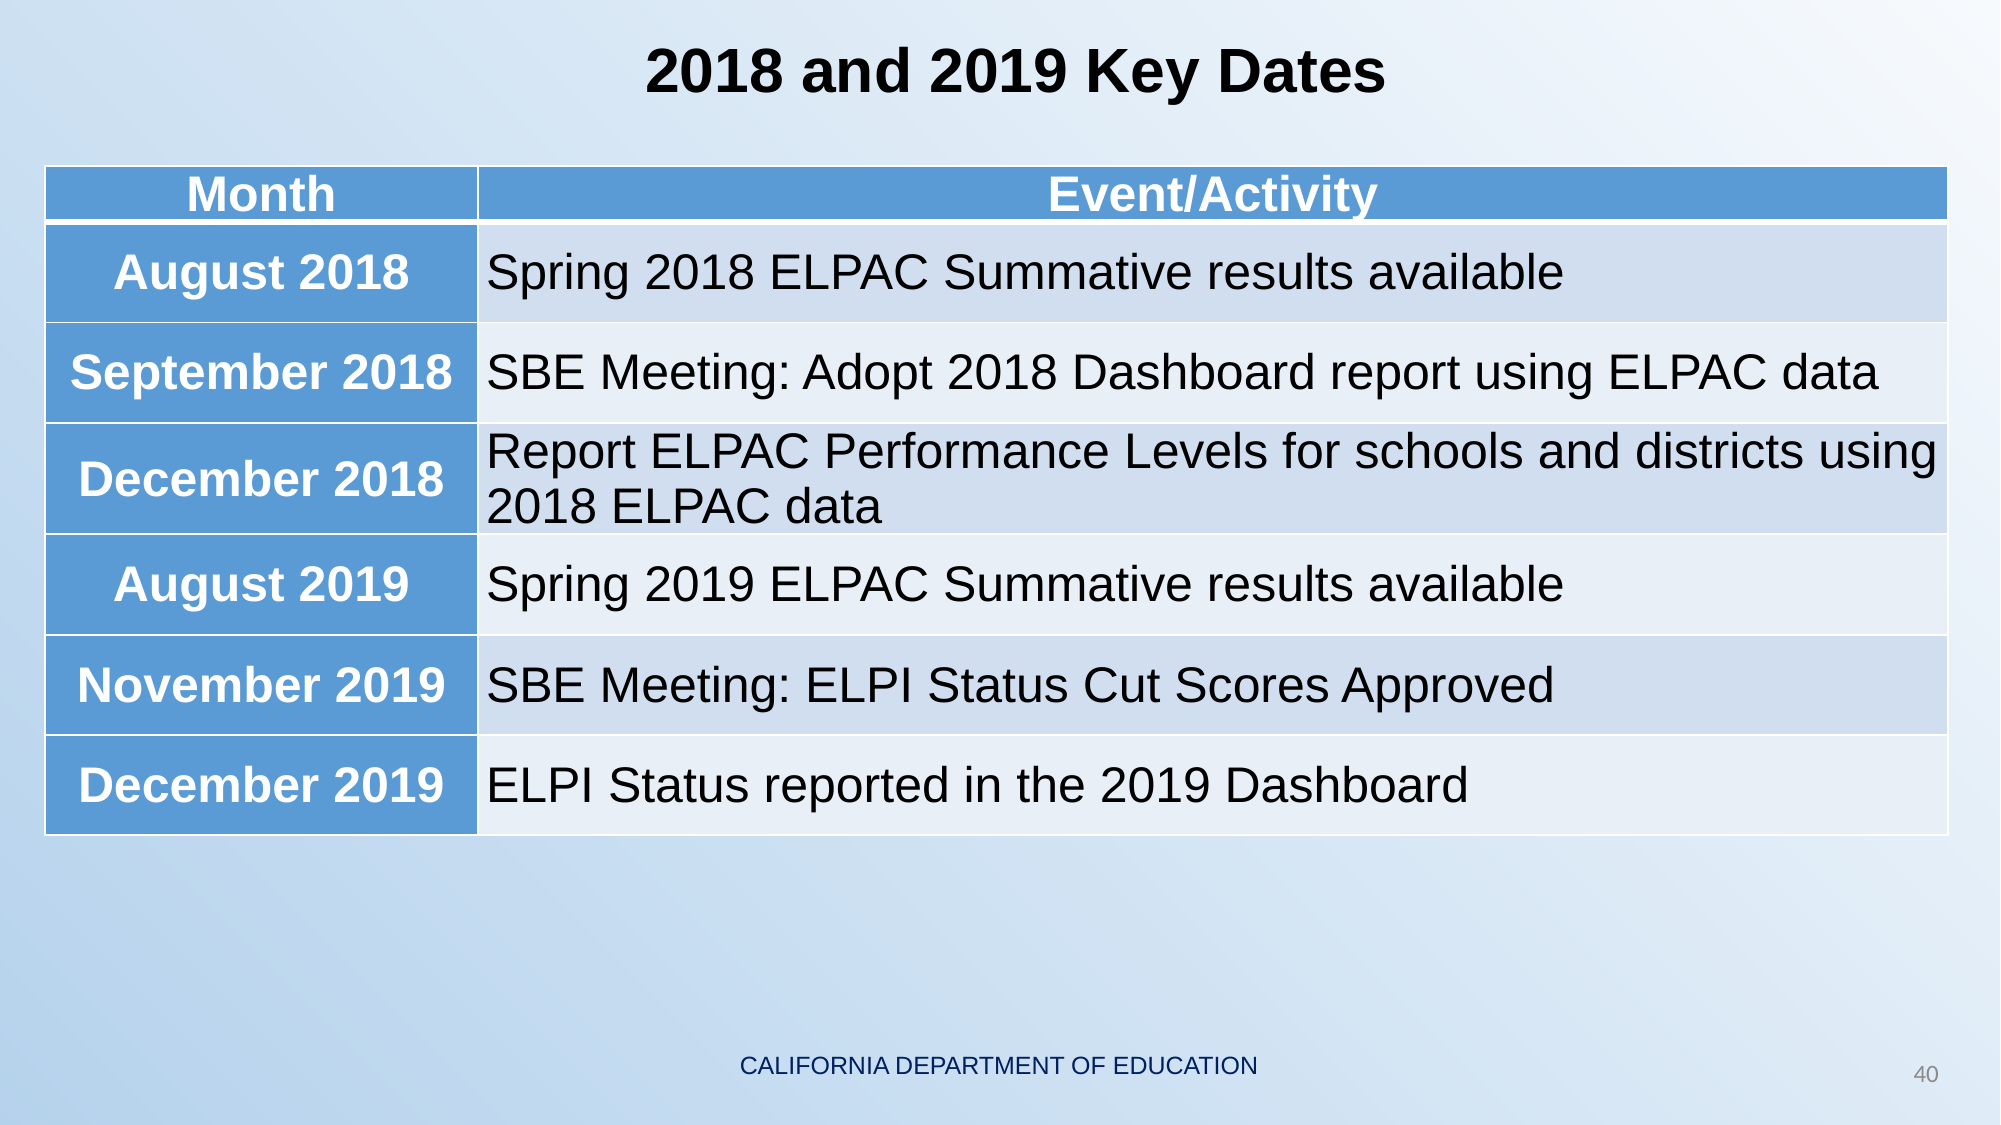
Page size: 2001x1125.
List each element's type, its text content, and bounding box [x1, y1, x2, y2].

table_cell ELPI Status reported in the 2019 Dashboard [479, 736, 1947, 834]
table_cell Spring 2018 ELPAC Summative results available [479, 225, 1947, 322]
table_cell SBE Meeting: ELPI Status Cut Scores Approved [479, 636, 1947, 734]
table_cell November 2019 [46, 636, 477, 734]
table_cell September 2018 [46, 323, 477, 422]
table_header Event/Activity [479, 167, 1947, 219]
table_cell December 2018 [46, 424, 477, 533]
table_cell SBE Meeting: Adopt 2018 Dashboard report using ELPAC data [479, 323, 1947, 422]
table_cell August 2019 [46, 535, 477, 634]
table_cell August 2018 [46, 225, 477, 322]
table_cell Spring 2019 ELPAC Summative results available [479, 535, 1947, 634]
slide_number 40 [1504, 1042, 1954, 1103]
title 2018 and 2019 Key Dates [332, 33, 1701, 112]
table_cell Report ELPAC Performance Levels for schools and districts using 2018 ELPAC data [479, 424, 1947, 533]
table_cell December 2019 [46, 736, 477, 834]
table_header Month [46, 167, 477, 219]
